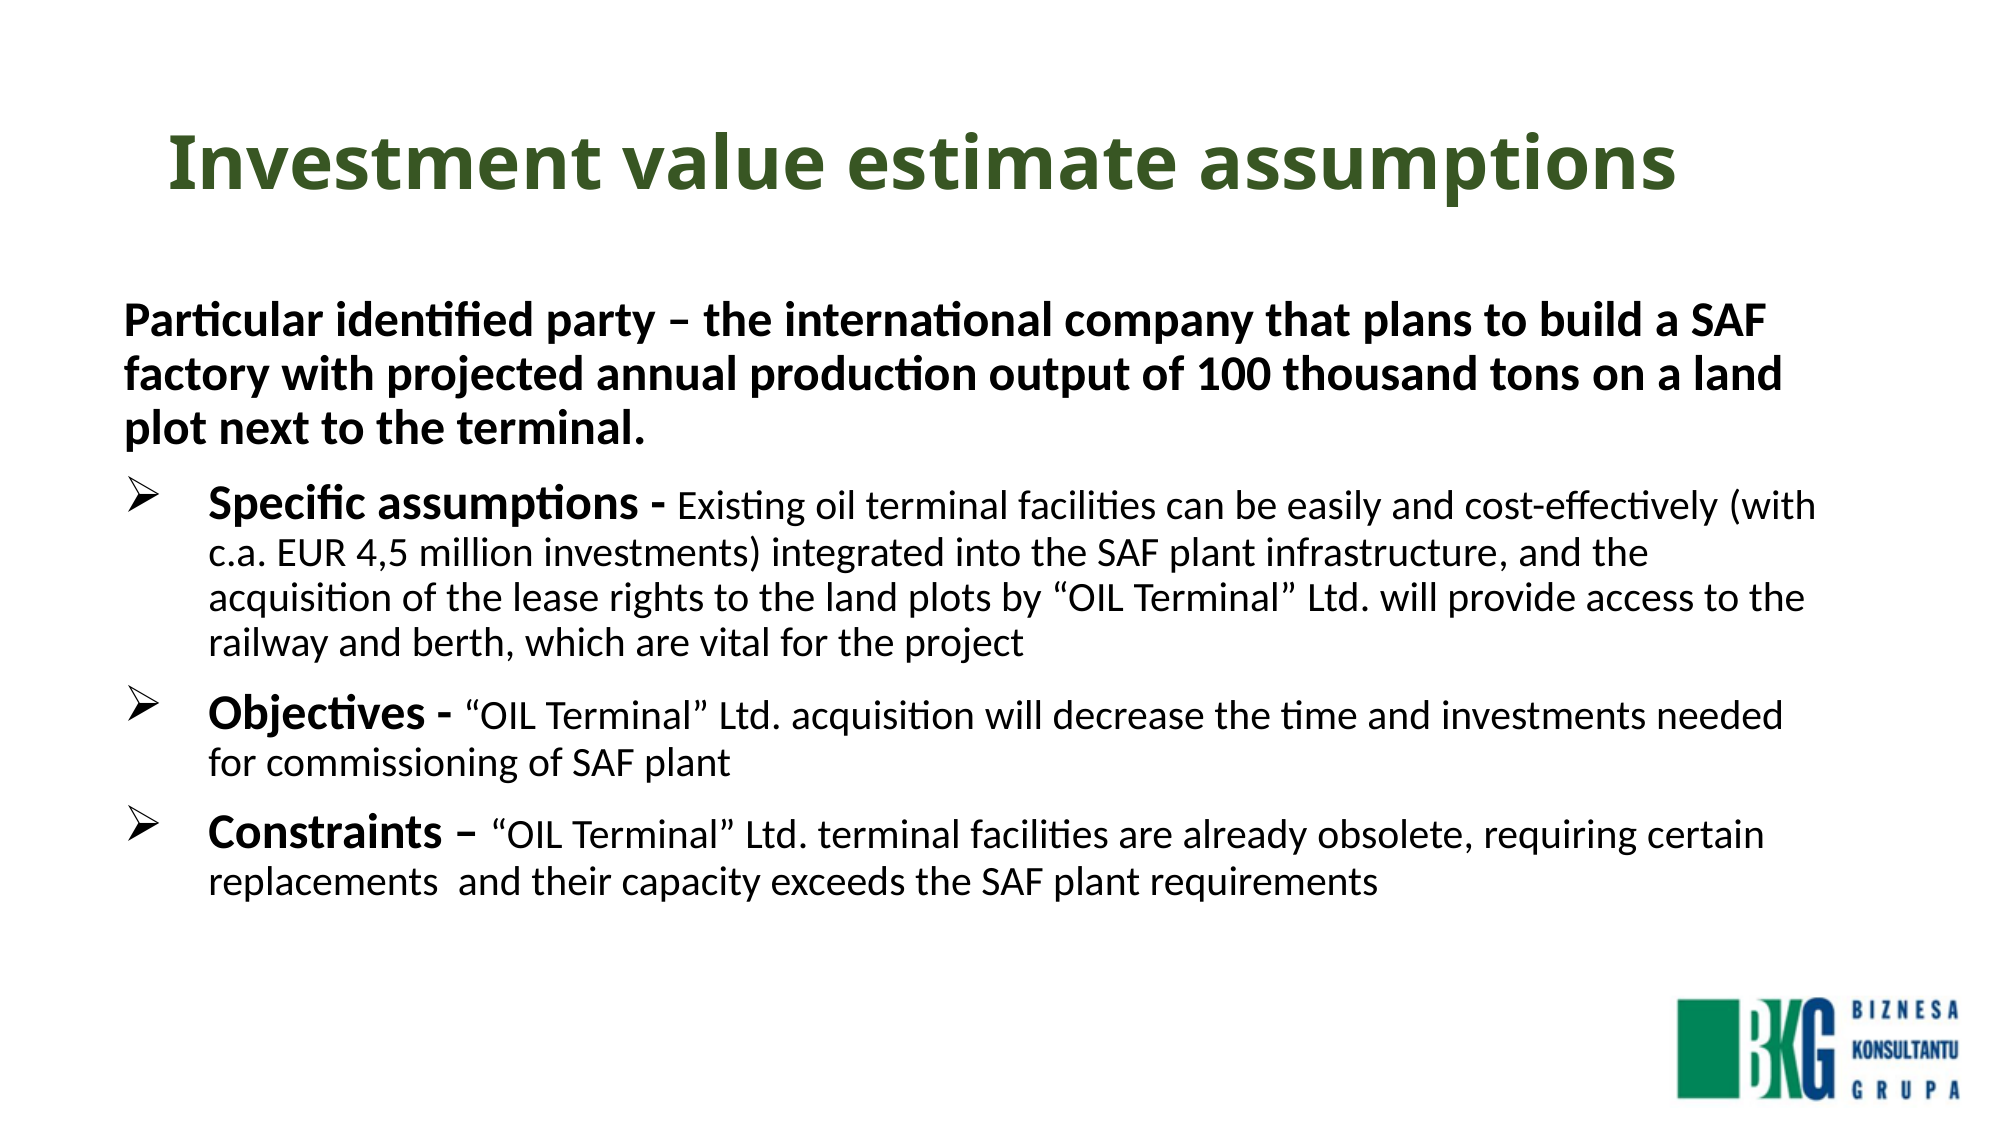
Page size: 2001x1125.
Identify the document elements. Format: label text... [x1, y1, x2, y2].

list Particular identified party – the international company that plans to build a SAF factory with projected annual production output of 100 thousand tons on a land plot next to the terminal. Specific assumptions - Existing oil terminal facilities can be easily and cost-effectively (with c.a. EUR 4,5 million investments) integrated into the SAF plant infrastructure, and the acquisition of the lease rights to the land plots by “OIL Terminal” Ltd. will provide access to the railway and berth, which are vital for the project Objectives - “OIL Terminal” Ltd. acquisition will decrease the time and investments needed for commissioning of SAF plant Constraints – “OIL Terminal” Ltd. terminal facilities are already obsolete, requiring certain replacements and their capacity exceeds the SAF plant requirements [108, 285, 1834, 917]
title Investment value estimate assumptions [153, 56, 1879, 275]
picture [1667, 993, 1966, 1108]
